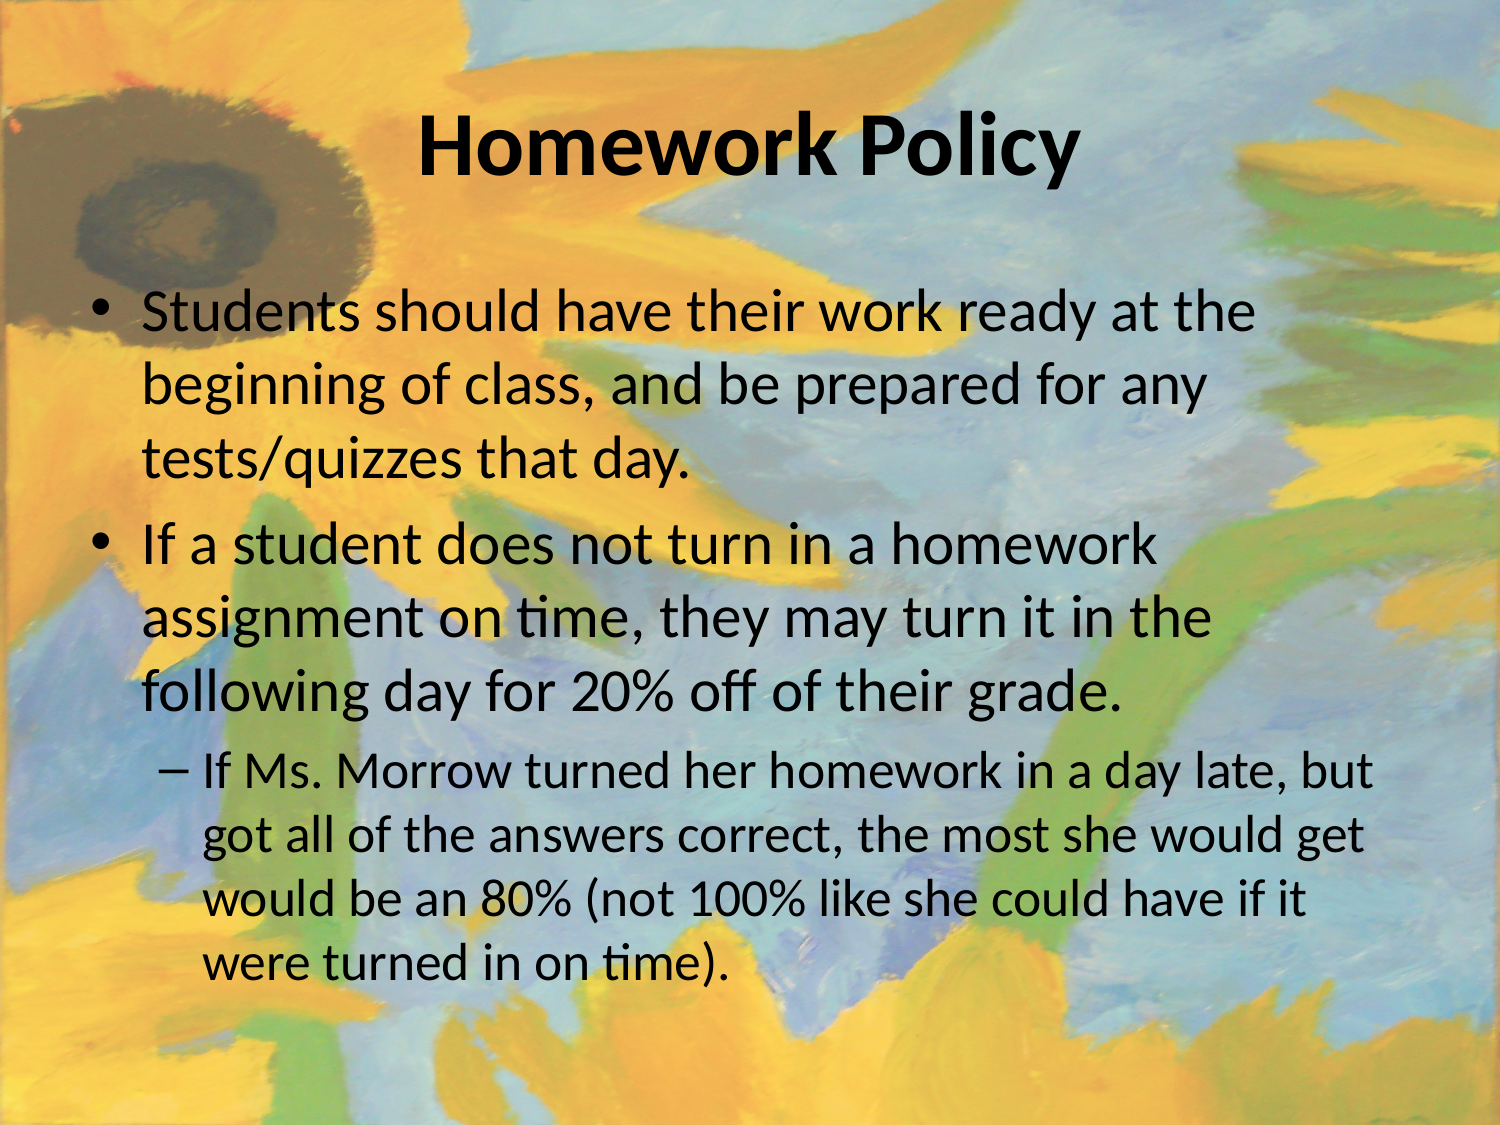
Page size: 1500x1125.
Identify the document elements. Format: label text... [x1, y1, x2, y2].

list Students should have their work ready at the beginning of class, and be prepared for any tests/quizzes that day. If a student does not turn in a homework assignment on time, they may turn it in the following day for 20% off of their grade. If Ms. Morrow turned her homework in a day late, but got all of the answers correct, the most she would get would be an 80% (not 100% like she could have if it were turned in on time). [75, 262, 1425, 1005]
title Homework Policy [75, 45, 1425, 233]
